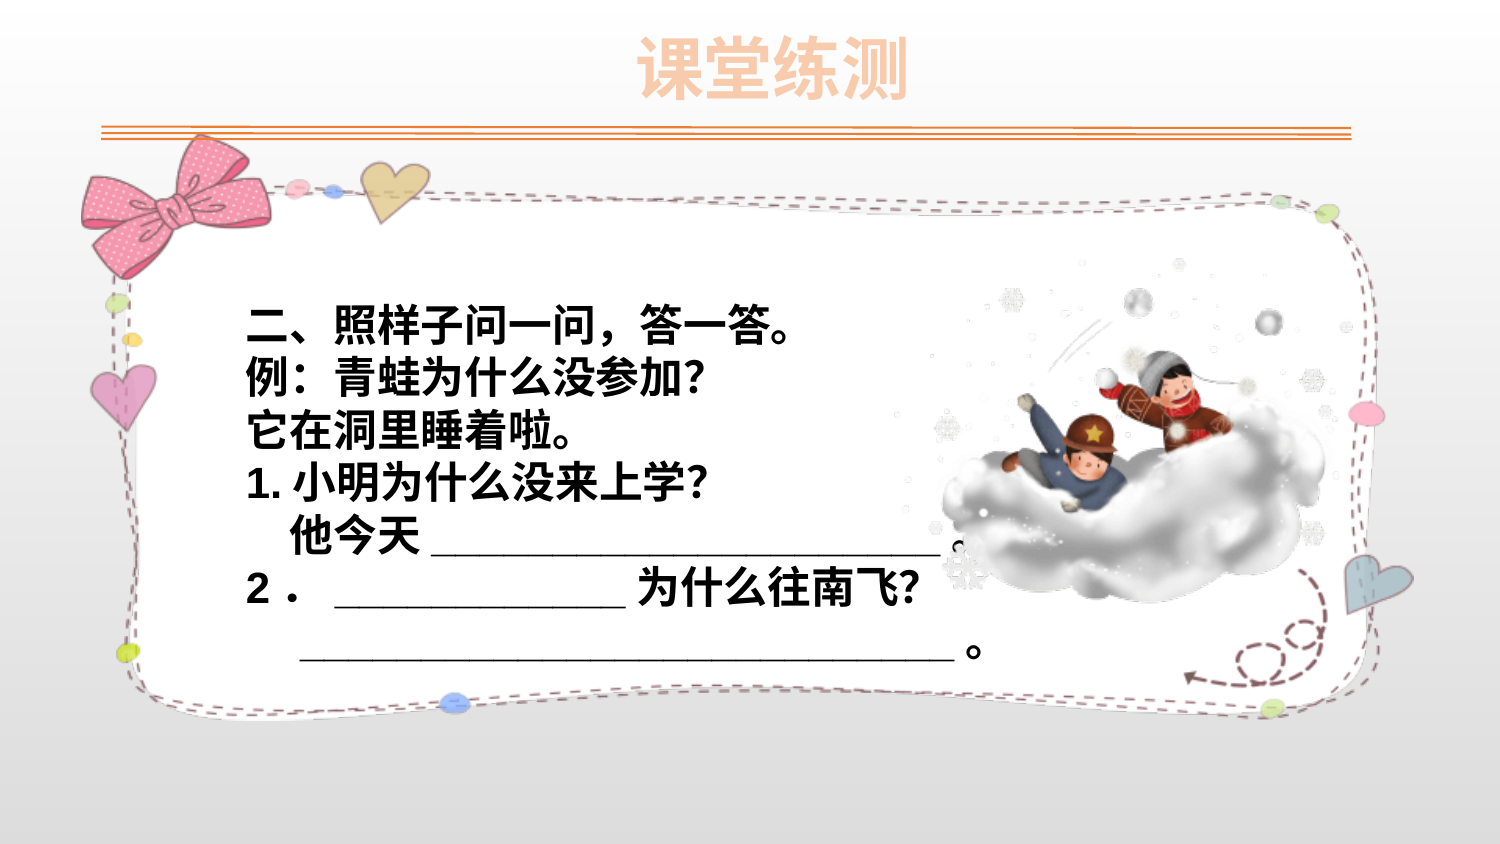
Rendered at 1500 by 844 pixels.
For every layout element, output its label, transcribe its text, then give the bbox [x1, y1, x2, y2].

text_box 课堂练测 [623, 19, 922, 114]
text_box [101, 126, 1352, 140]
picture [81, 133, 1414, 721]
